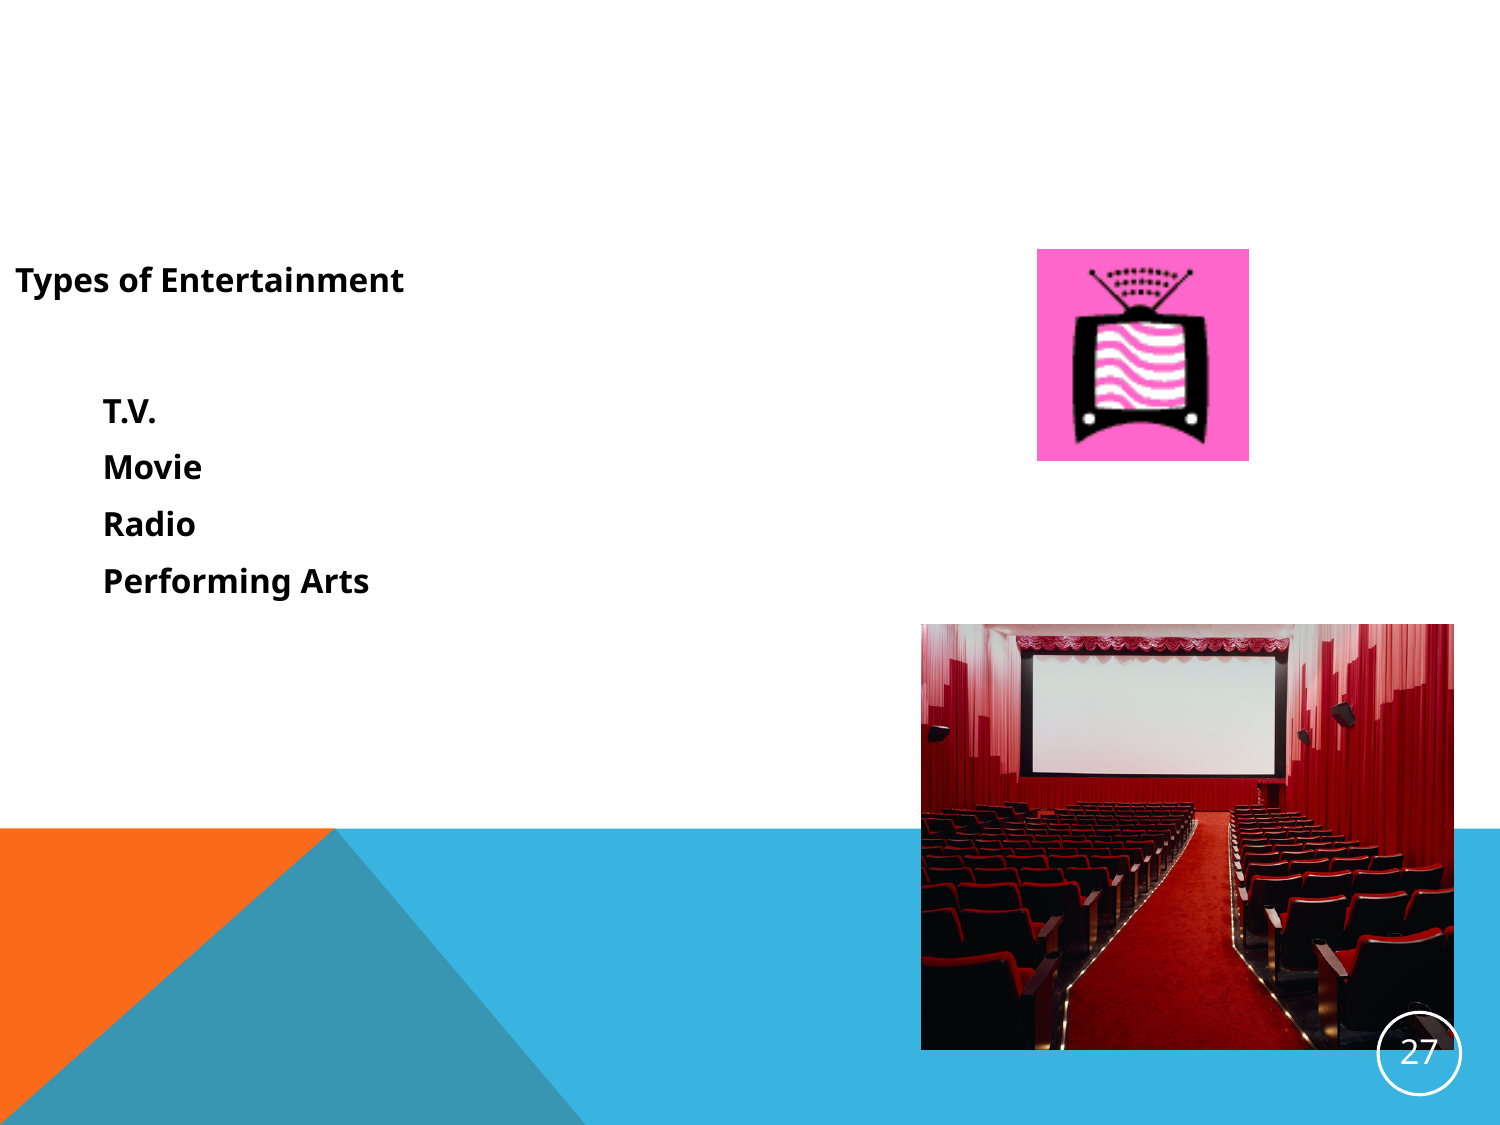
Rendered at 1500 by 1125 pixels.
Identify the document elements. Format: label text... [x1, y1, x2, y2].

list Types of Entertainment [0, 251, 663, 357]
list T.V. Movie Radio Performing Arts [87, 382, 1438, 1125]
picture [1037, 249, 1249, 462]
slide_number 27 [1377, 1033, 1463, 1097]
picture [921, 624, 1454, 1051]
